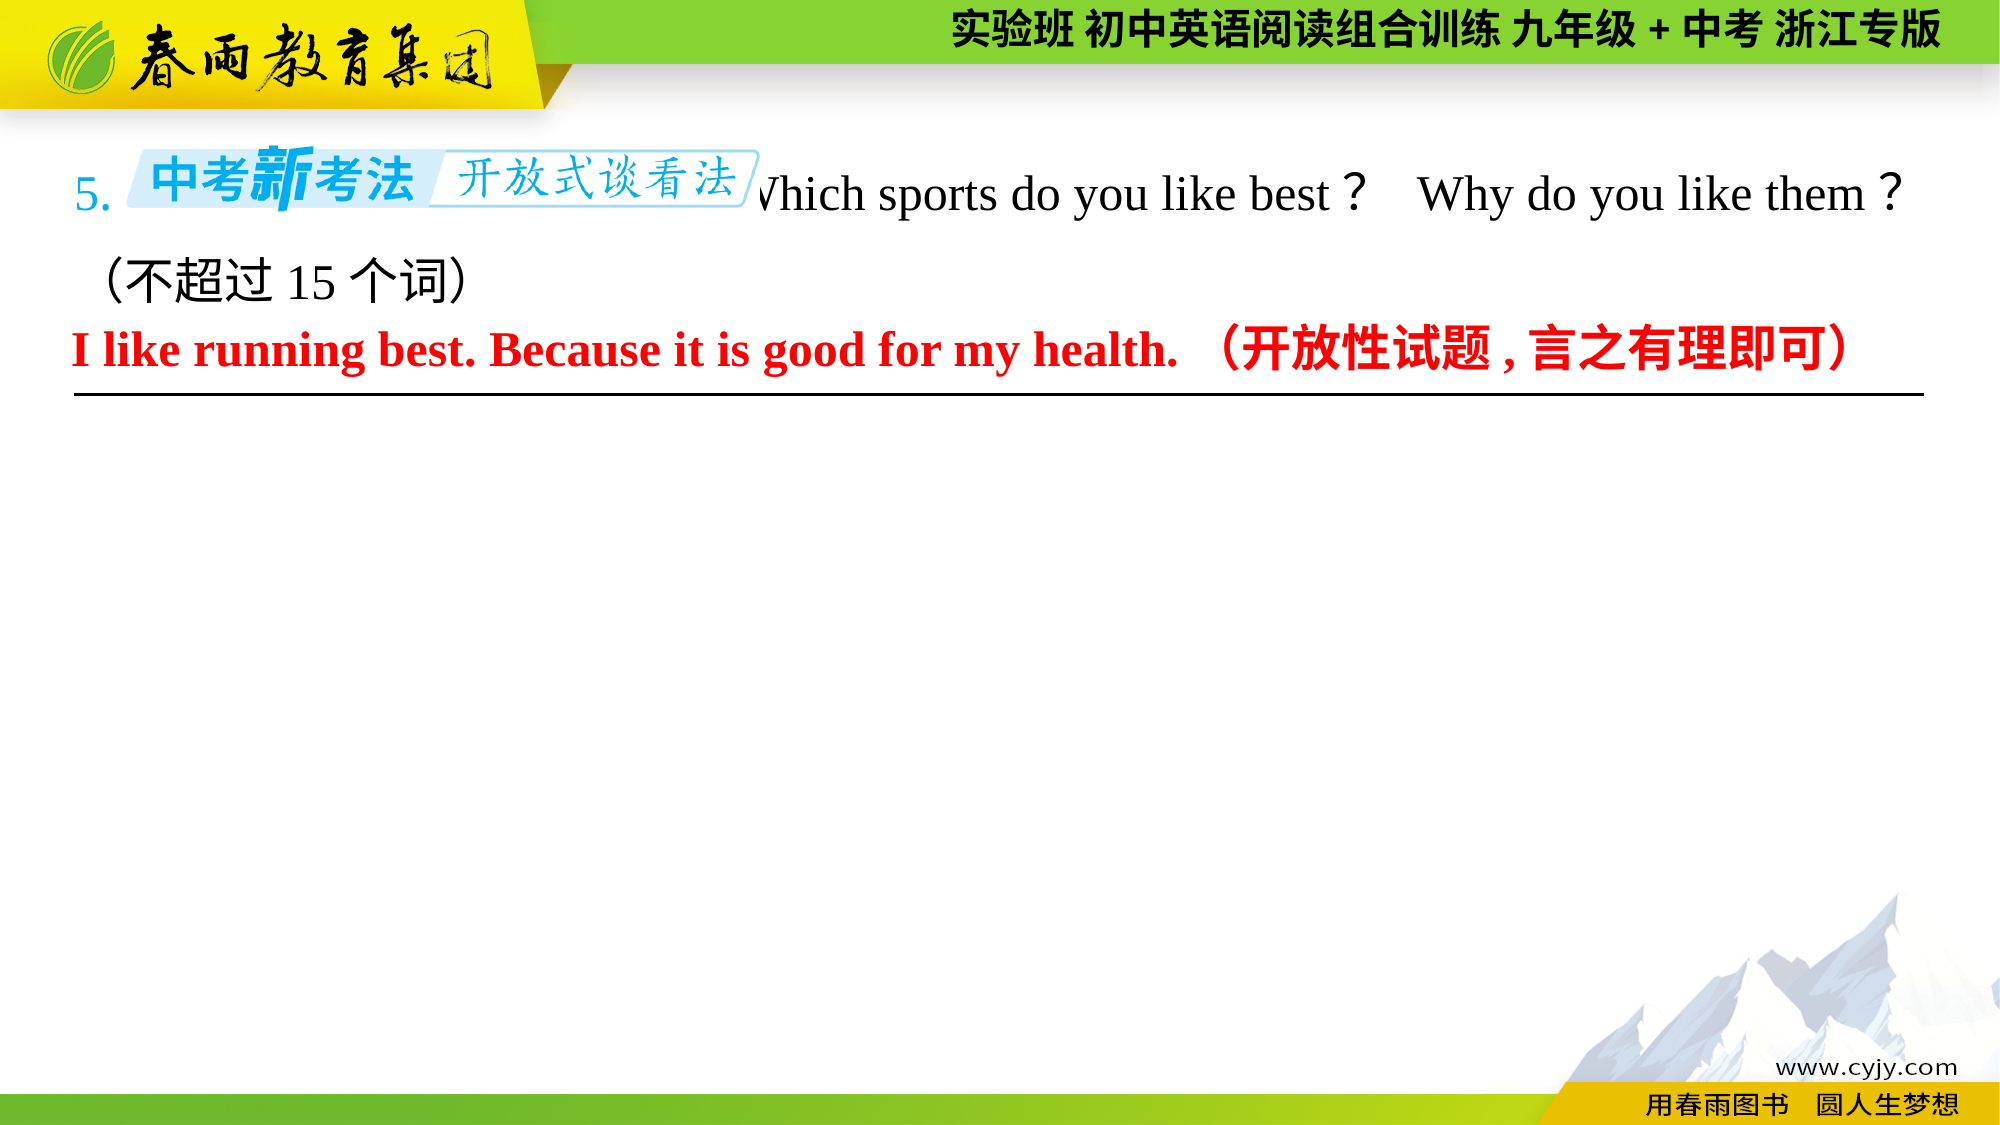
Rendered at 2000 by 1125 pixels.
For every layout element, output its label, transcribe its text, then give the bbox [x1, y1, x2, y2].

picture [0, 0, 2000, 1125]
text_box I like running best. Because it is good for my health.（开放性试题,言之有理即可） [56, 309, 1944, 385]
list 5. Which sports do you like best？ Why do you like them？（不超过15个词） __________________________________________________________________________ [59, 385, 1944, 400]
list 5. Which sports do you like best？ Why do you like them？（不超过15个词） __________________________________________________________________________ [59, 122, 1944, 309]
